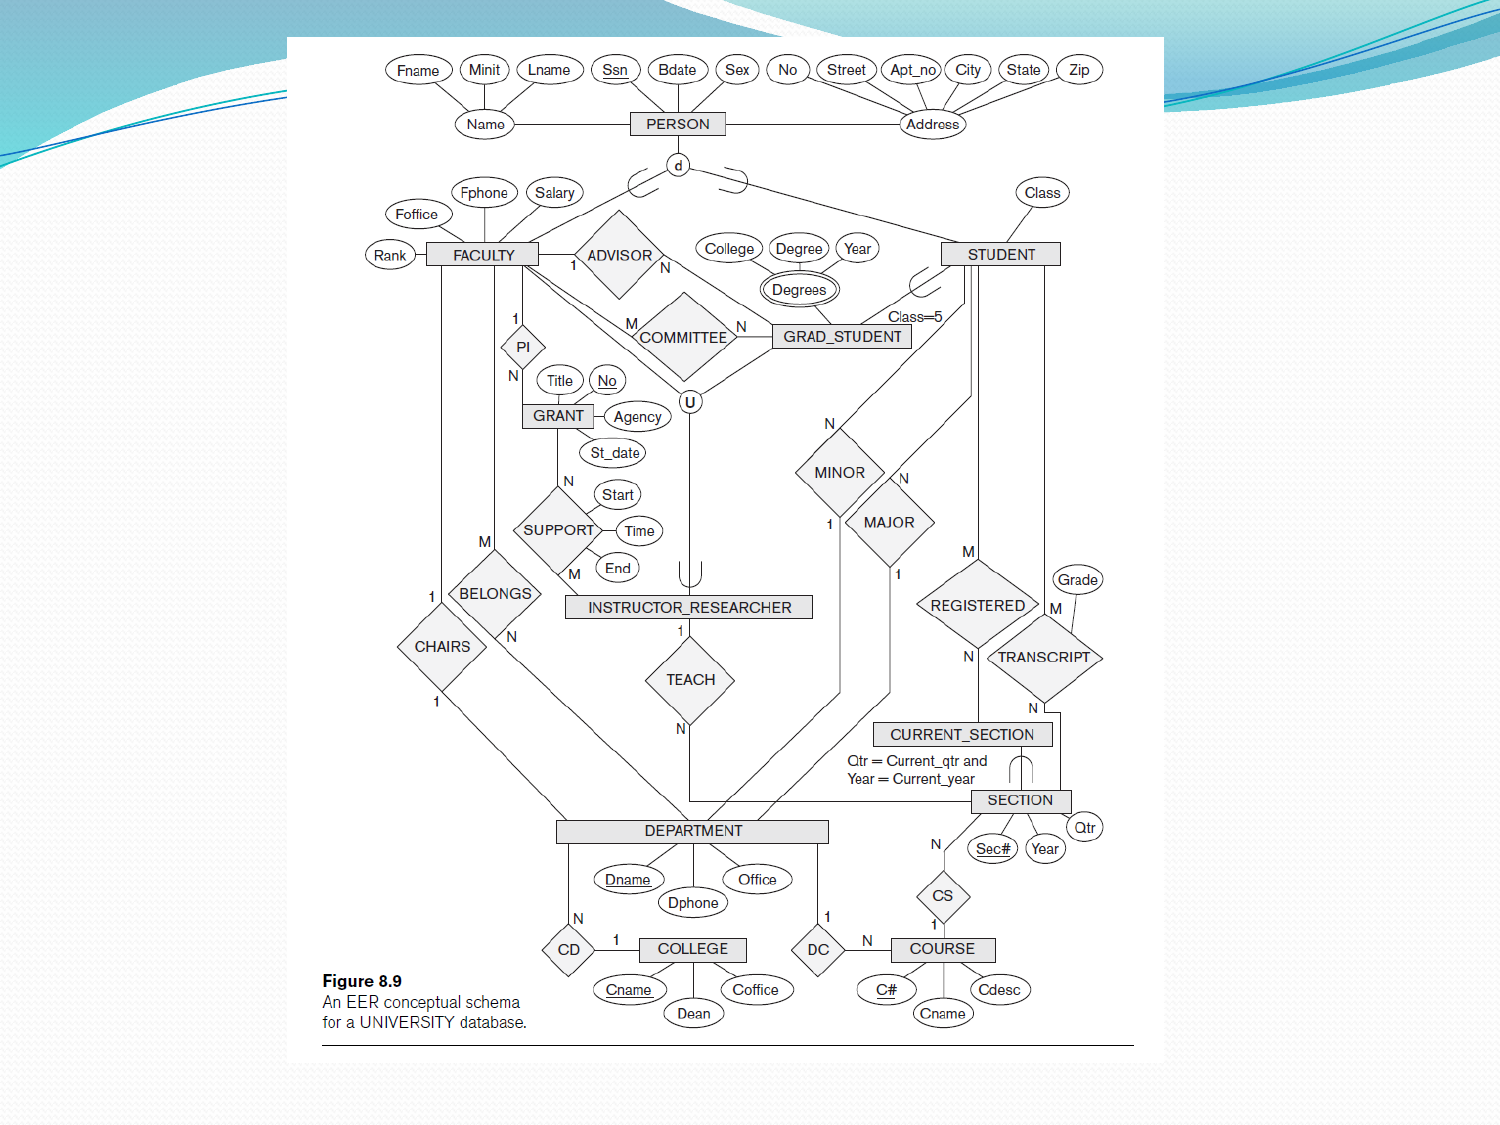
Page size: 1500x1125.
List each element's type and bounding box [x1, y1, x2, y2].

picture [287, 37, 1165, 1063]
